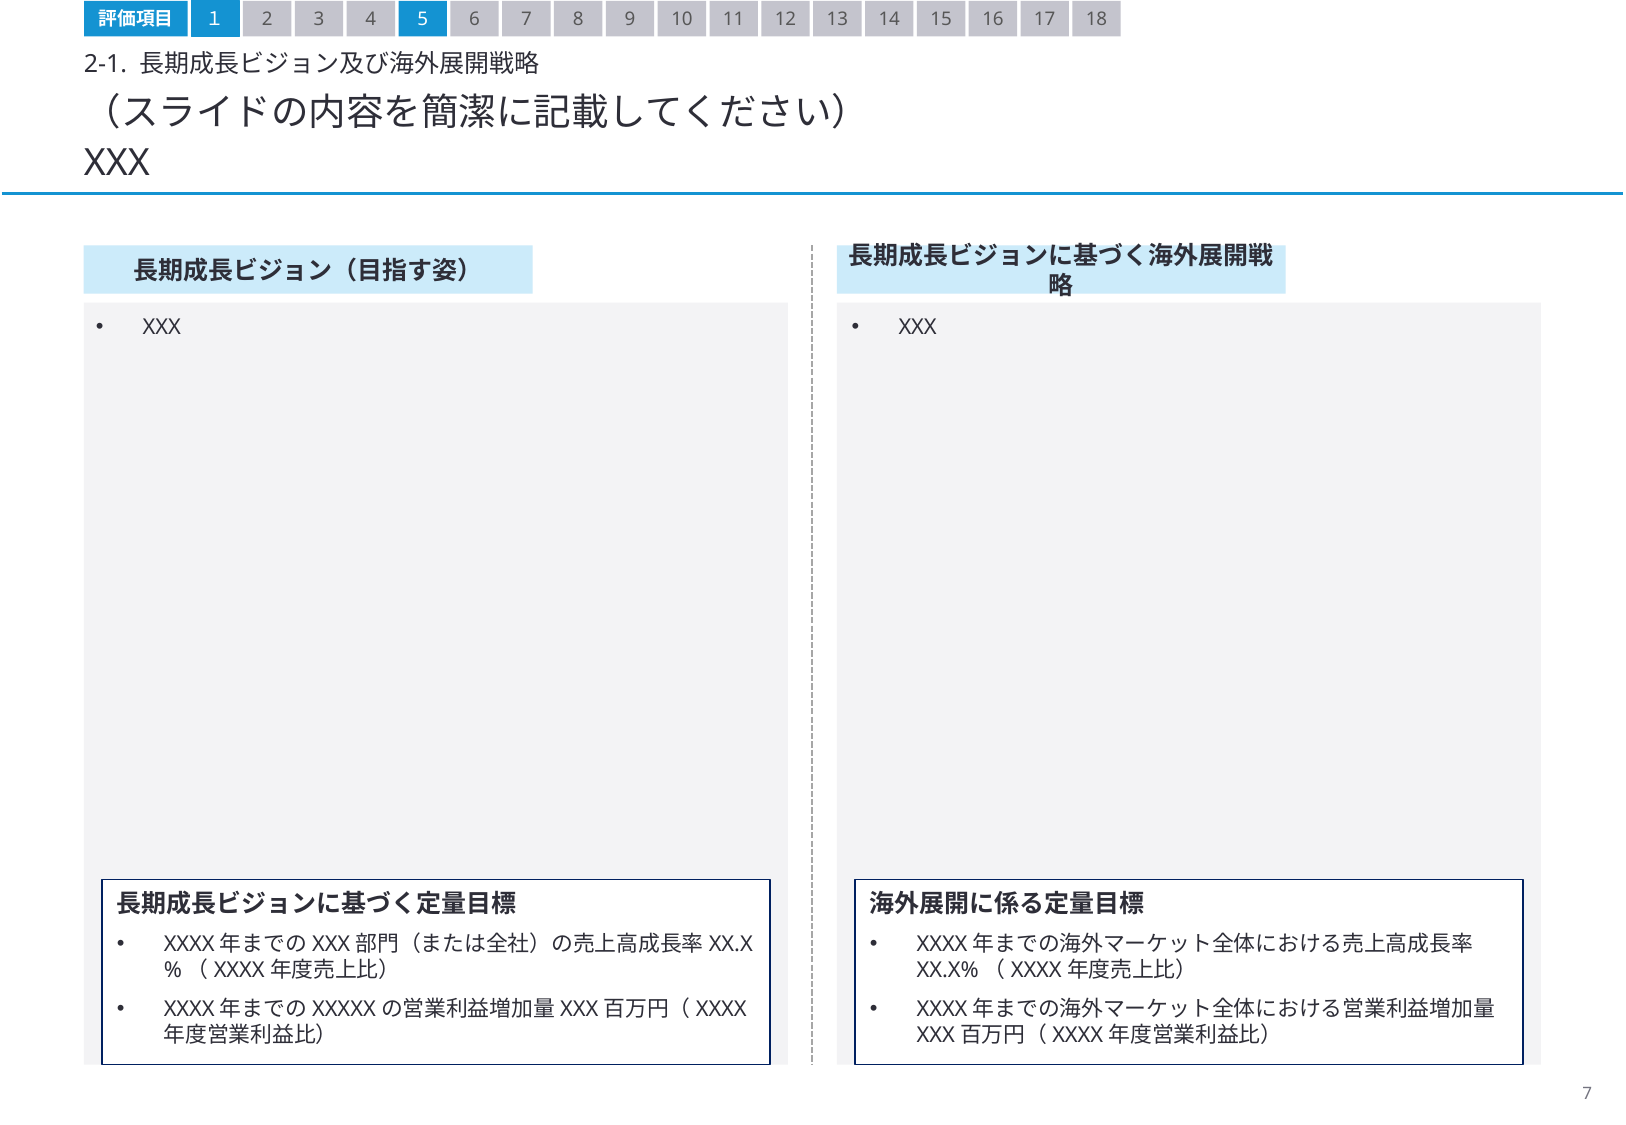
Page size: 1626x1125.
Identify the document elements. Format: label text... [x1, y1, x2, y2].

text_box 長期成長ビジョン（目指す姿） [83, 244, 533, 295]
list （スライドの内容を簡潔に記載してください） XXX [84, 83, 1543, 183]
text_box 長期成長ビジョンに基づく定量目標 XXXX年までのXXX部門（または全社）の売上高成長率XX.X%（XXXX年度売上比） XXXX年までのXXXXXの営業利益増加量XXX百万円（XXXX年度営業利益比） [101, 879, 771, 1065]
text_box 海外展開に係る定量目標 XXXX年までの海外マーケット全体における売上高成長率XX.X%（XXXX年度売上比） XXXX年までの海外マーケット全体における営業利益増加量XXX百万円（XXXX年度営業利益比） [854, 879, 1524, 1065]
list 2-1. 長期成長ビジョン及び海外展開戦略 [84, 40, 1543, 82]
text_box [83, 0, 1122, 37]
text_box XXX [836, 302, 1541, 1065]
text_box 長期成長ビジョンに基づく海外展開戦略 [836, 244, 1287, 295]
text_box XXX [83, 302, 788, 1065]
